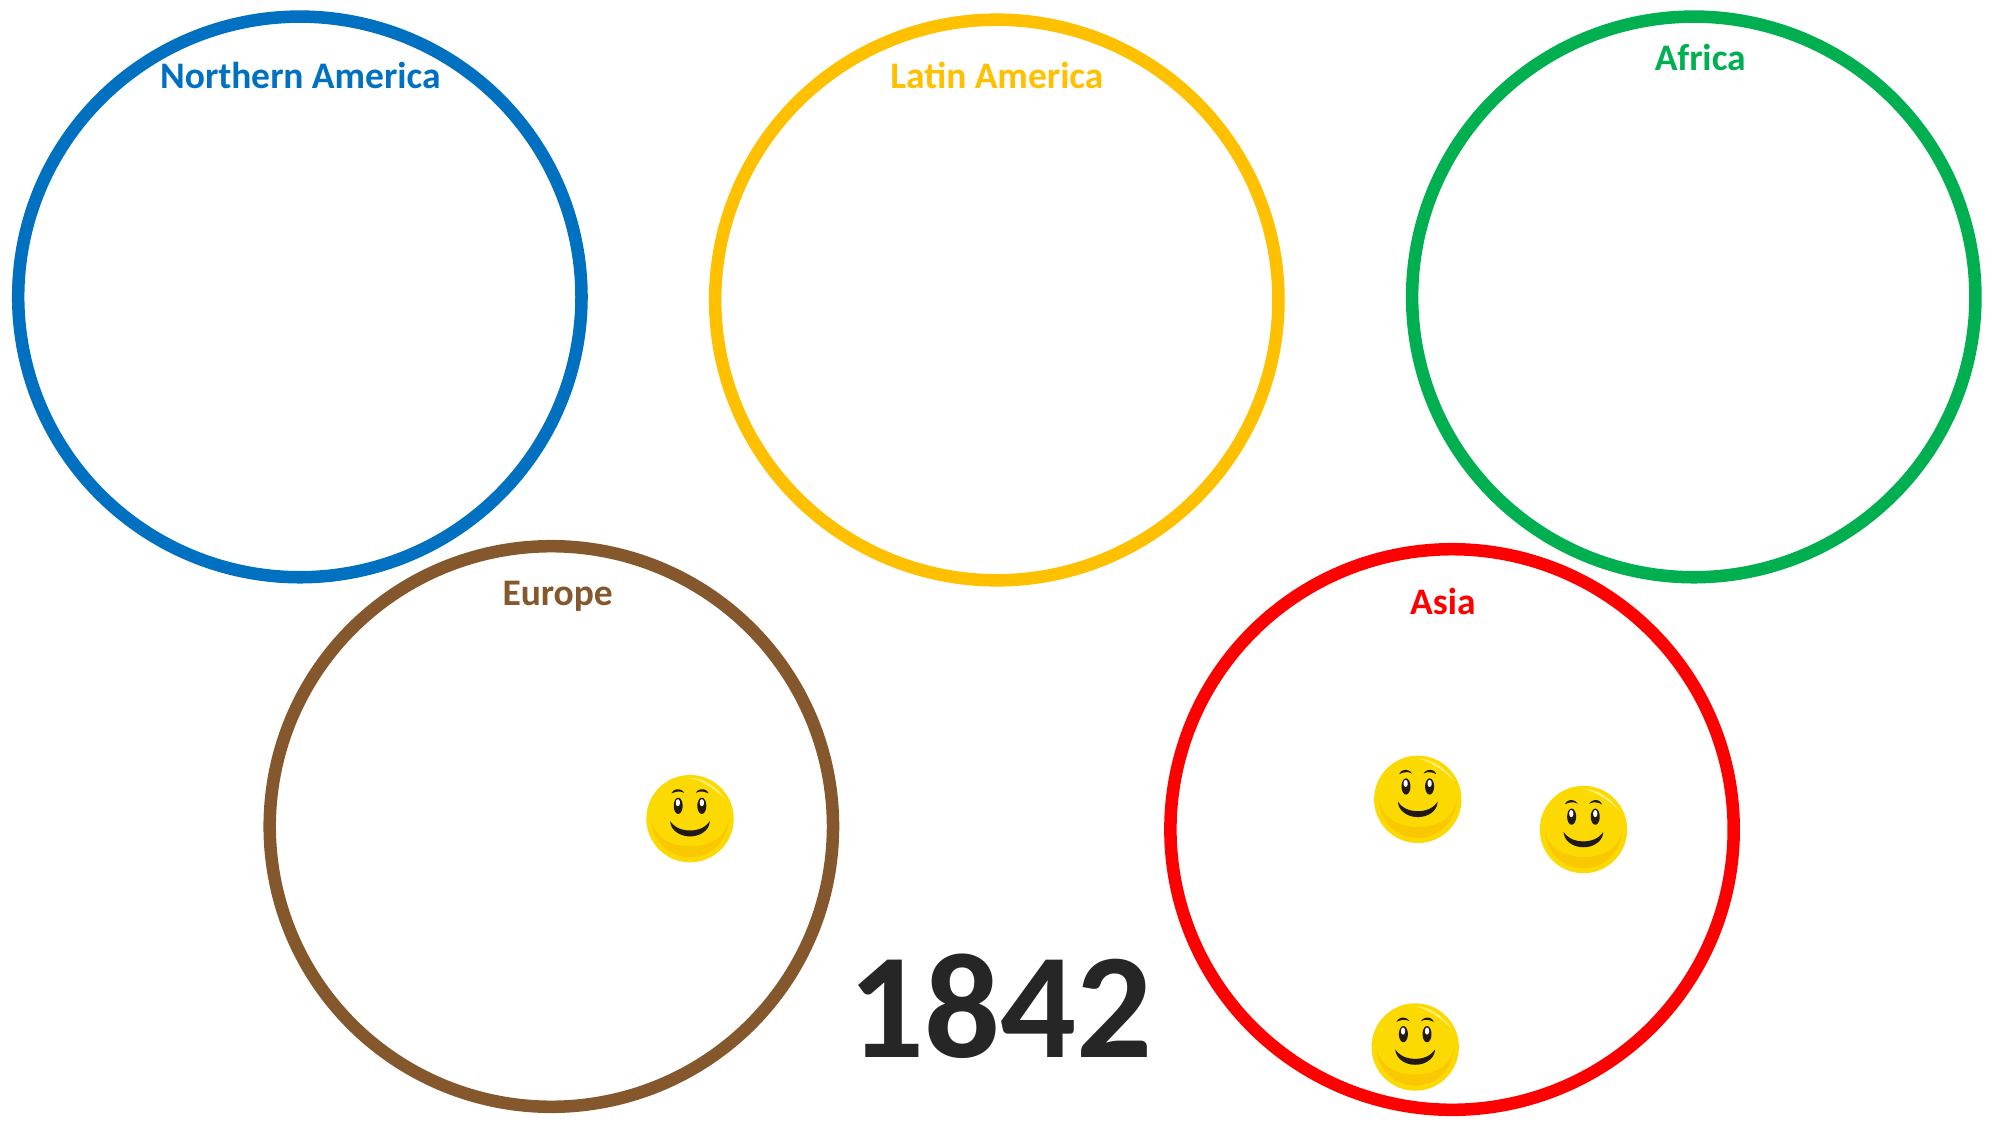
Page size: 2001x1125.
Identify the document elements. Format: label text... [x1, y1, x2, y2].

picture [1374, 755, 1462, 843]
text_box Europe [488, 560, 647, 621]
text_box Africa [1640, 25, 1788, 86]
text_box [714, 46, 1280, 582]
text_box [17, 61, 583, 579]
text_box [1411, 15, 1977, 579]
text_box [1169, 548, 1735, 1111]
text_box [268, 545, 835, 1108]
text_box Northern America [145, 43, 497, 104]
picture [1371, 1003, 1459, 1091]
text_box [178, 15, 422, 43]
picture [1539, 785, 1628, 874]
picture [646, 774, 734, 863]
text_box Latin America [875, 43, 1122, 104]
text_box 1842 [820, 900, 1181, 1095]
text_box Asia [1395, 569, 1493, 630]
text_box [881, 18, 1112, 43]
